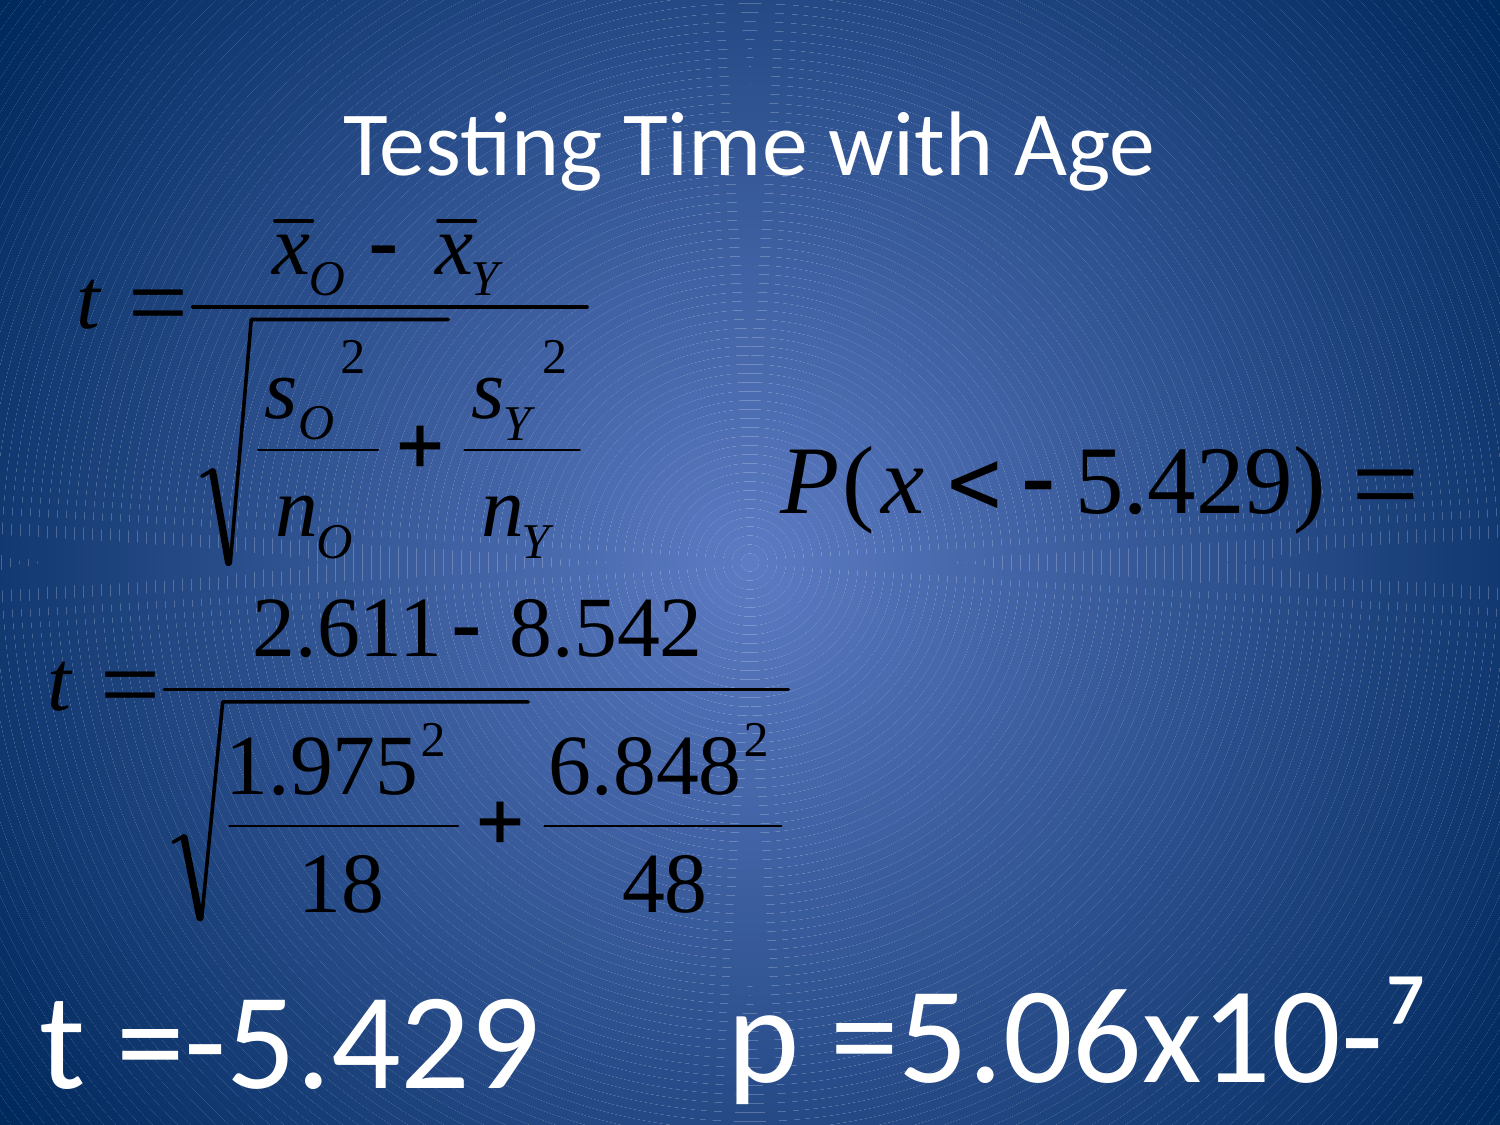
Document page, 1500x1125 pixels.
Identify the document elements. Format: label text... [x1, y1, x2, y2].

text_box p =5.06x10-⁷ [712, 937, 1500, 1118]
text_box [65, 192, 602, 573]
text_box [762, 424, 1417, 555]
title Testing Time with Age [75, 45, 1425, 233]
text_box t =-5.429 [24, 943, 638, 1123]
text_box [37, 574, 809, 940]
